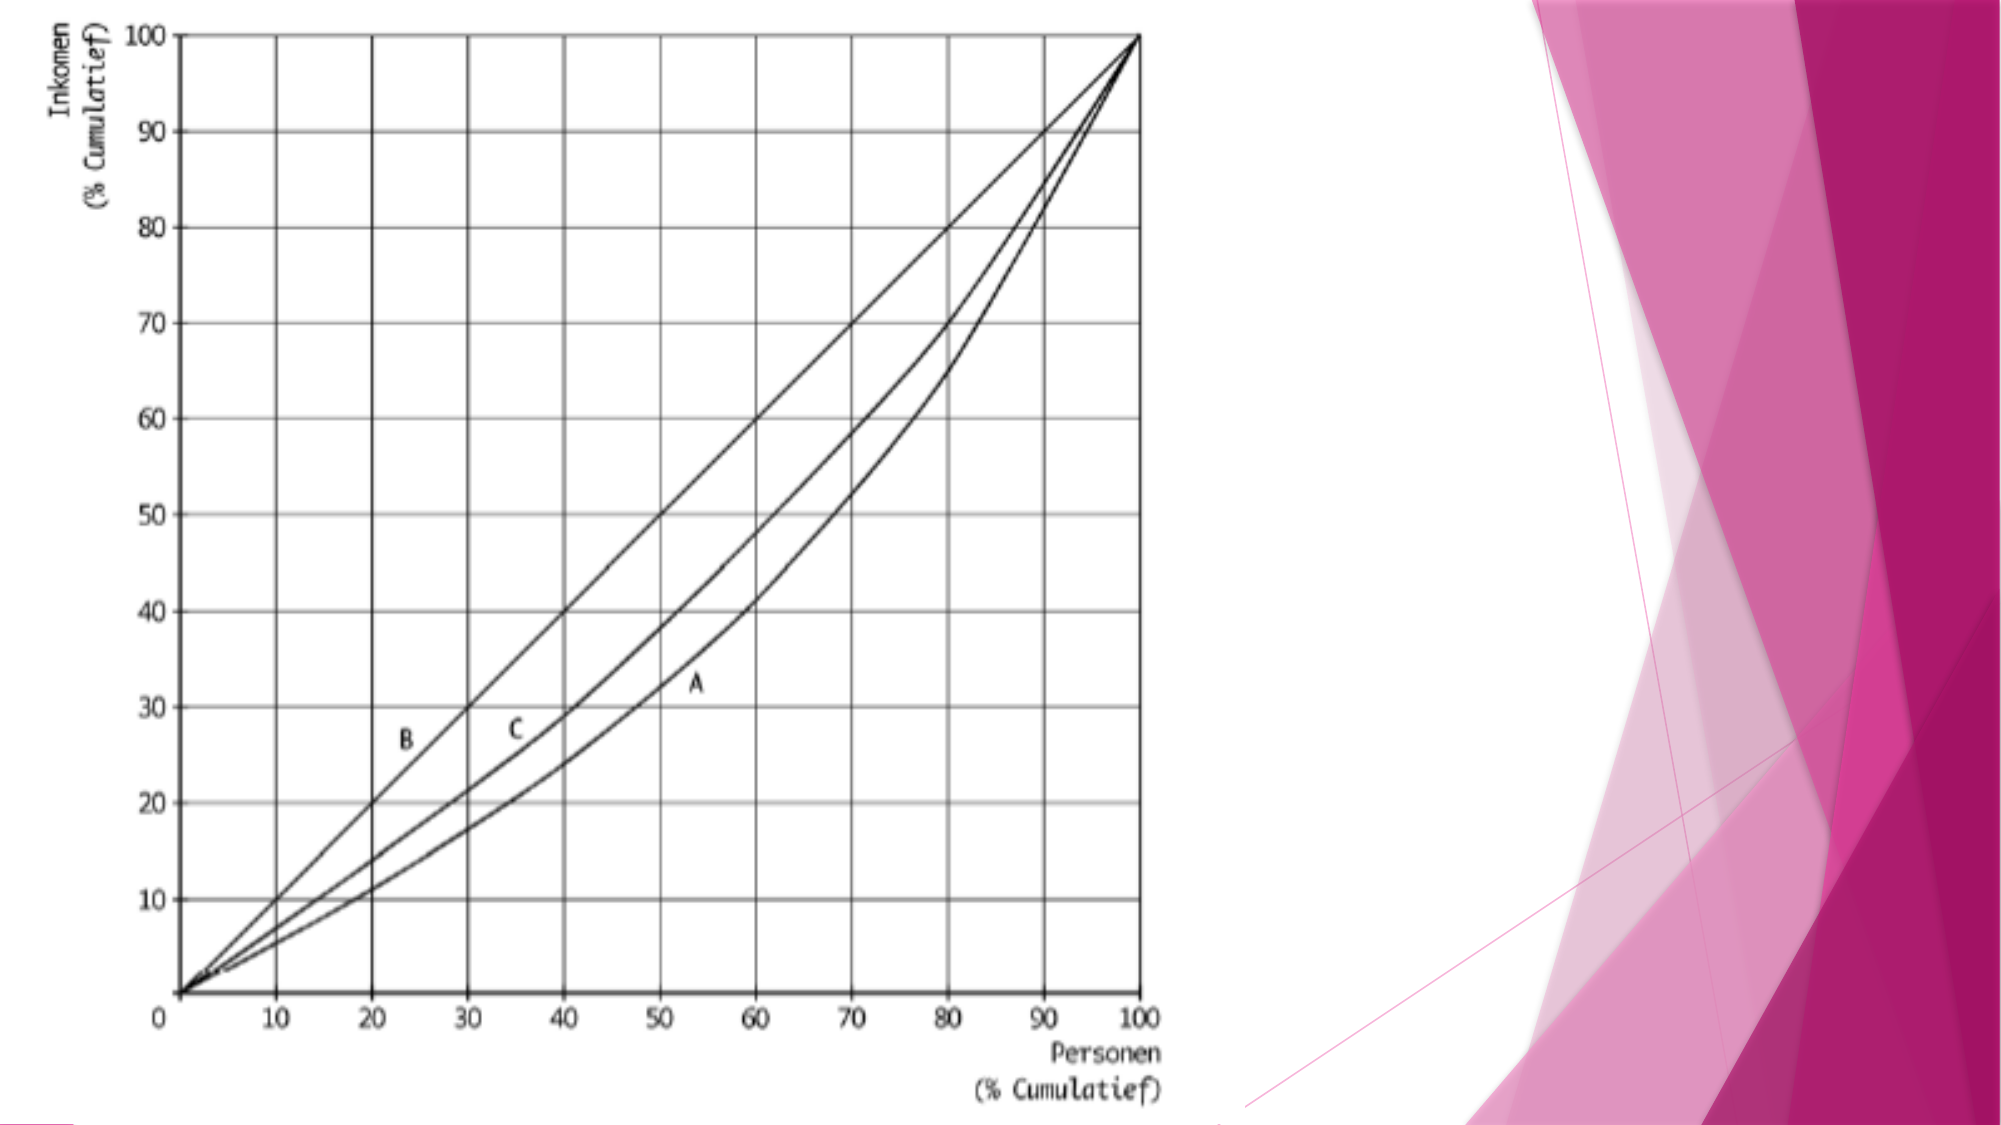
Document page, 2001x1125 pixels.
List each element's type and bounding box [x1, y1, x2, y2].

picture [0, 0, 1245, 1125]
